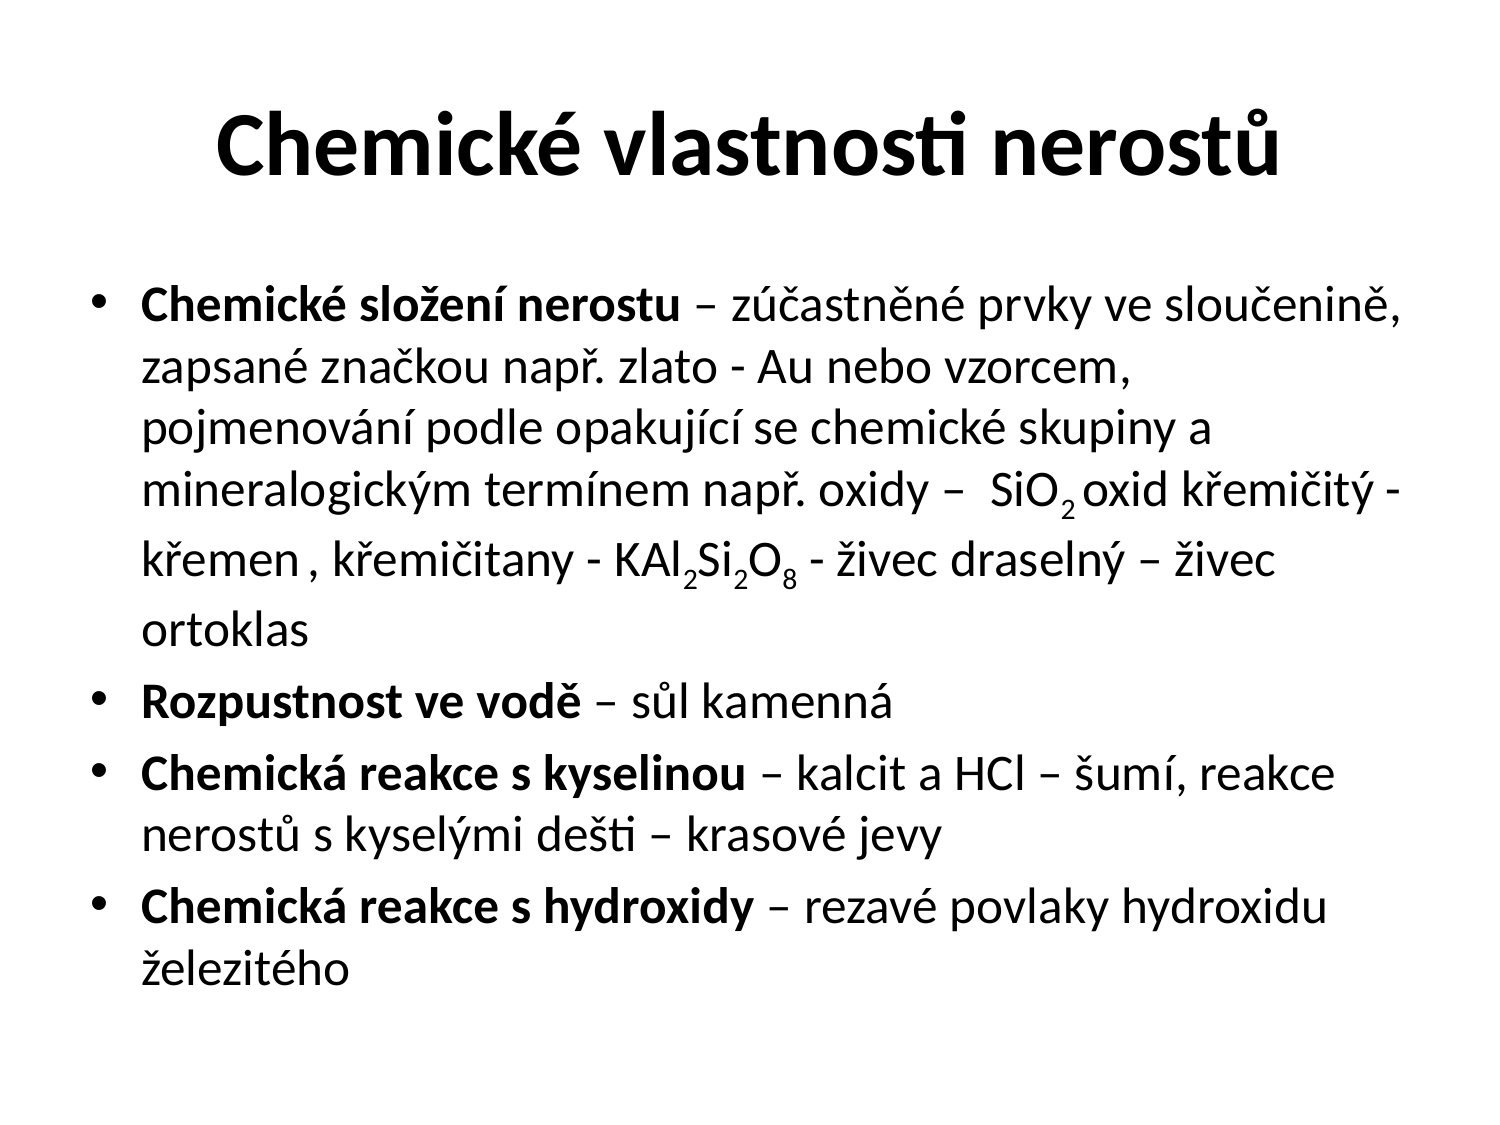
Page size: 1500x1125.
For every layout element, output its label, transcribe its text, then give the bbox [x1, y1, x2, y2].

list Chemické složení nerostu – zúčastněné prvky ve sloučenině, zapsané značkou např. zlato - Au nebo vzorcem, pojmenování podle opakující se chemické skupiny a mineralogickým termínem např. oxidy – SiO2 oxid křemičitý - křemen , křemičitany - KAl2Si2O8 - živec draselný – živec ortoklas Rozpustnost ve vodě – sůl kamenná Chemická reakce s kyselinou – kalcit a HCl – šumí, reakce nerostů s kyselými dešti – krasové jevy Chemická reakce s hydroxidy – rezavé povlaky hydroxidu železitého [75, 262, 1425, 1005]
title Chemické vlastnosti nerostů [75, 45, 1425, 233]
